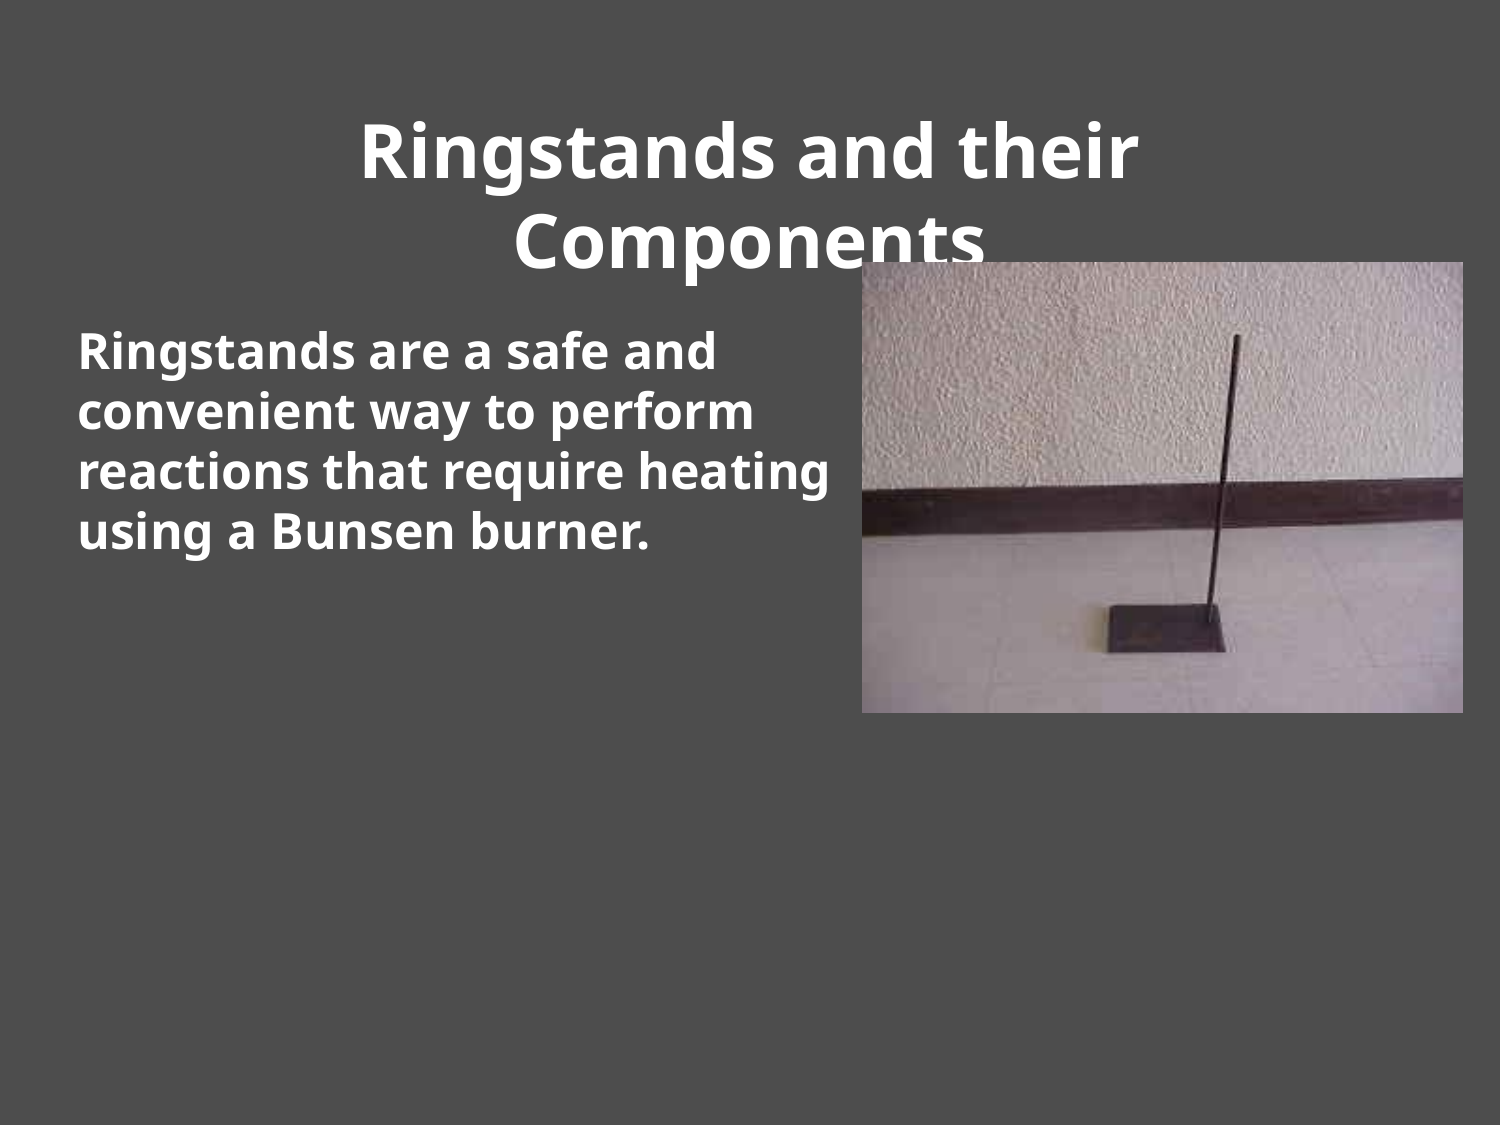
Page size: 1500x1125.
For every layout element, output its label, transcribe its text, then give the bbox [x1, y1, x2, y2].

text_box Ringstands are a safe and convenient way to perform reactions that require heating using a Bunsen burner. [62, 312, 850, 568]
picture [862, 262, 1463, 713]
title Ringstands and their Components [112, 99, 1388, 288]
